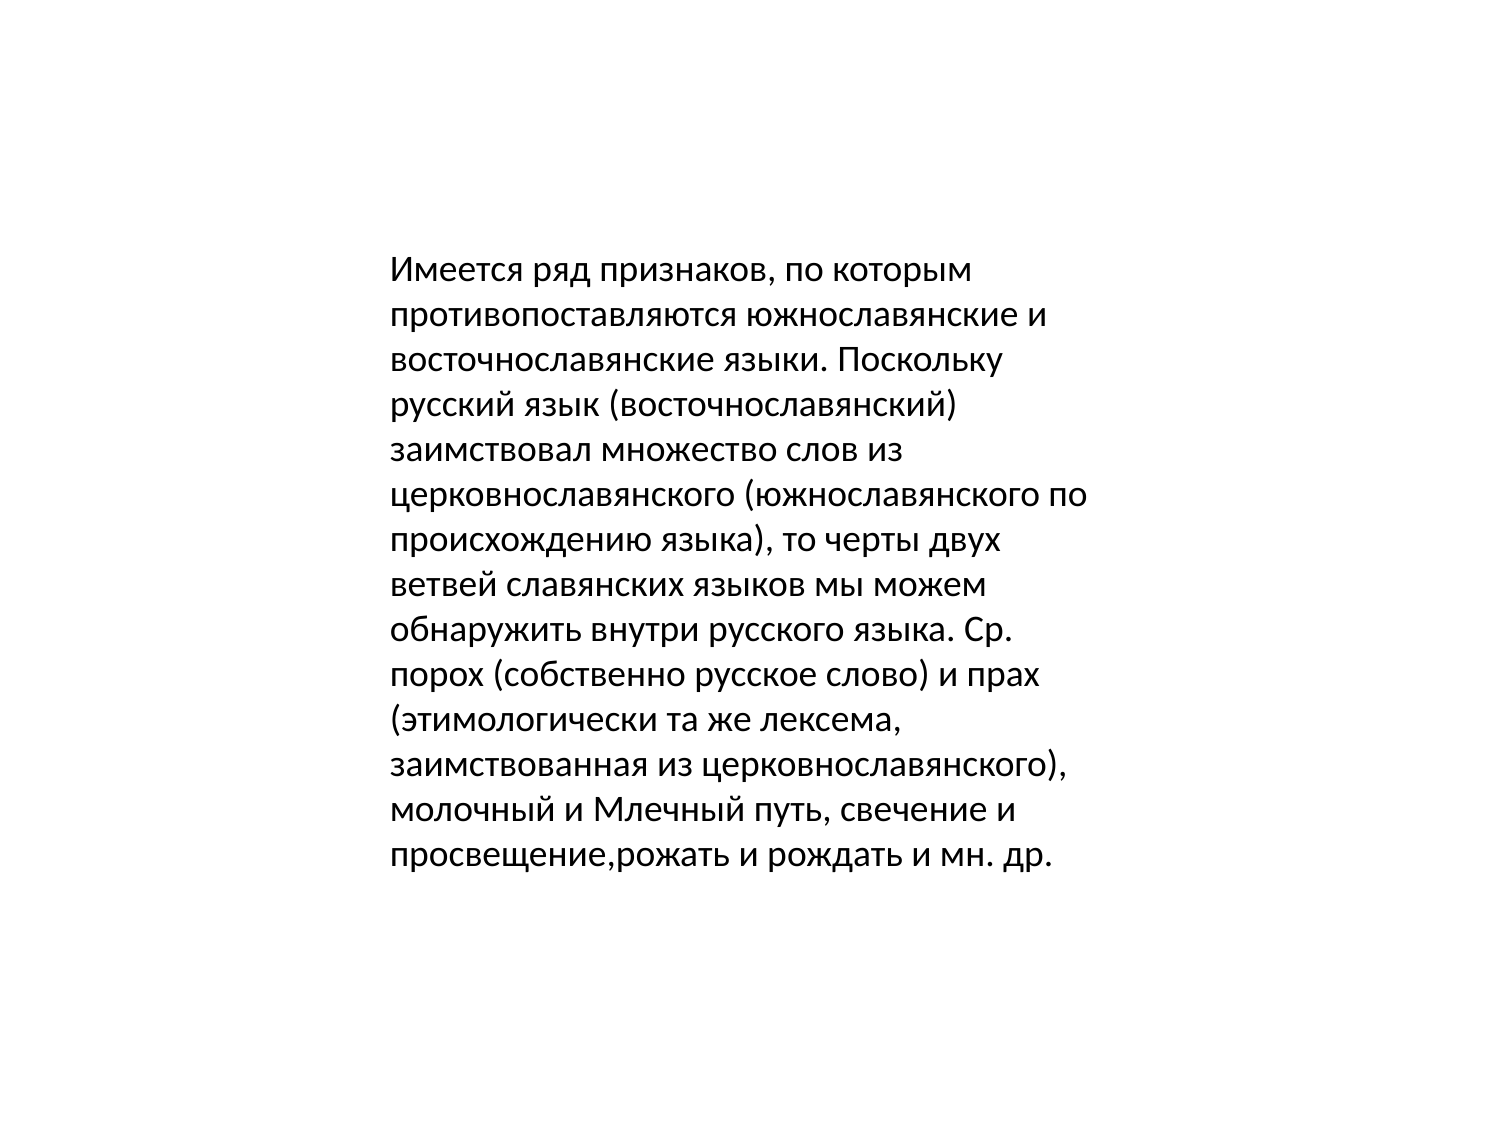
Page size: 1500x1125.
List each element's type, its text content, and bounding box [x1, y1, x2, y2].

text_box Имеется ряд признаков, по которым противопоставляются южнославянские и восточнославянские языки. Поскольку русский язык (восточнославянский) заимствовал множество слов из церковнославянского (южнославянского по происхождению языка), то черты двух ветвей славянских языков мы можем обнаружить внутри русского языка. Ср. порох (собственно русское слово) и прах (этимологически та же лексема, заимствованная из церковнославянского), молочный и Млечный путь, свечение и просвещение,рожать и рождать и мн. др. [374, 236, 1125, 882]
